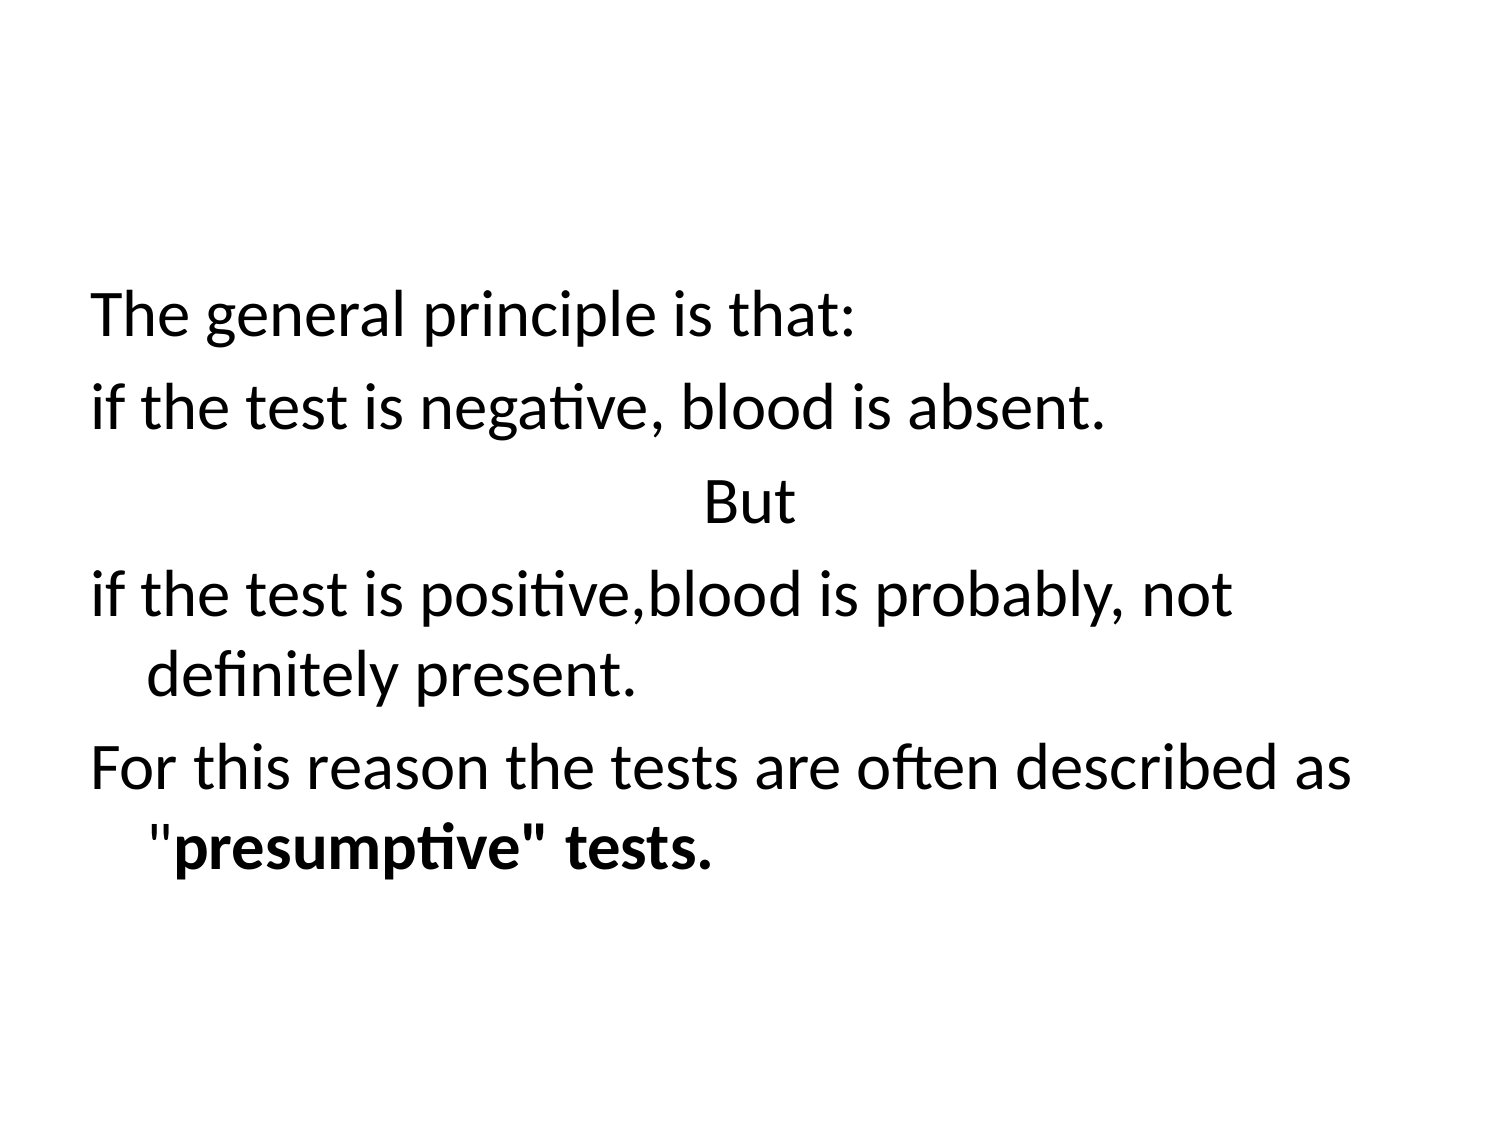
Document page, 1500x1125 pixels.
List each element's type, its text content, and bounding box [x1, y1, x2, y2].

list The general principle is that: if the test is negative, blood is absent. But if the test is positive,blood is probably, not definitely present. For this reason the tests are often described as "presumptive" tests. [75, 262, 1425, 1005]
